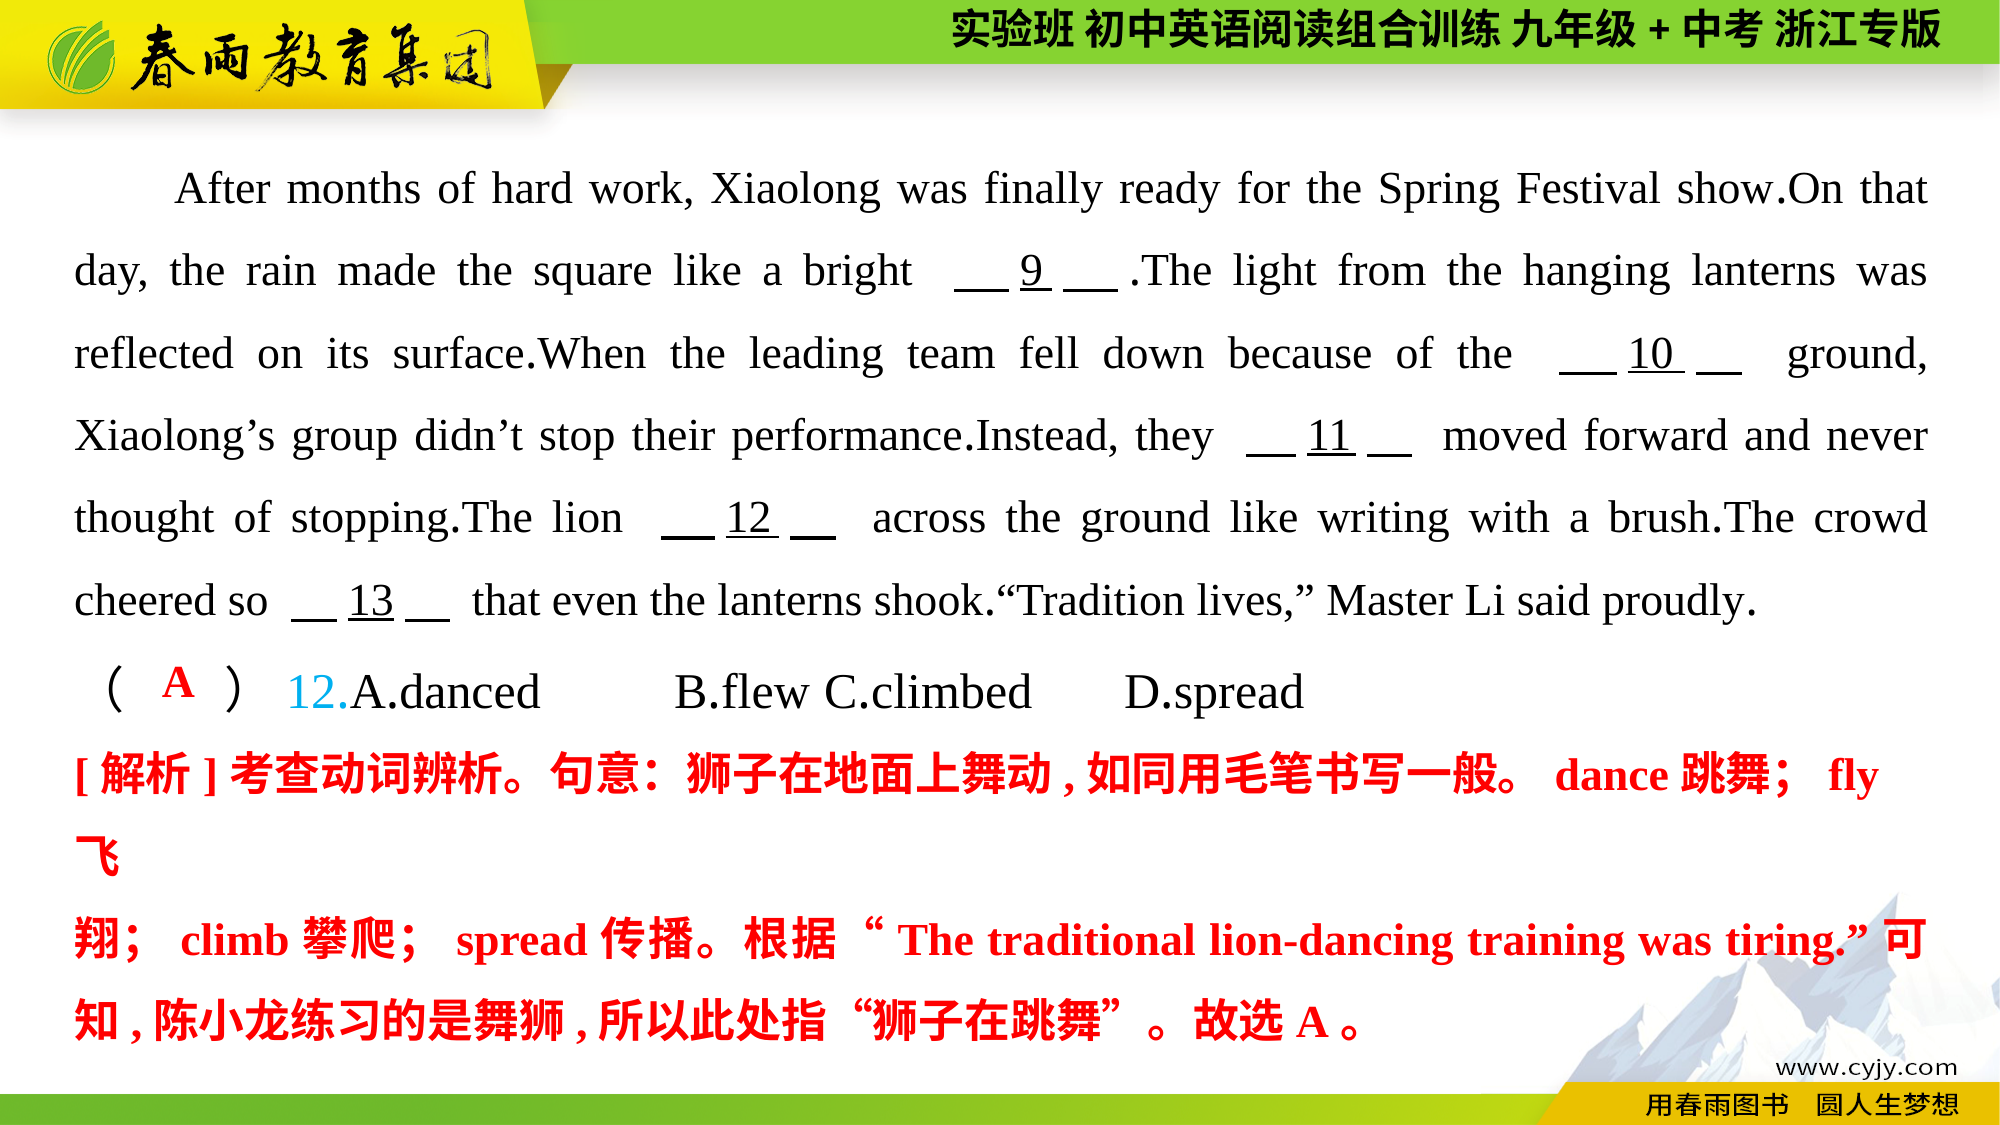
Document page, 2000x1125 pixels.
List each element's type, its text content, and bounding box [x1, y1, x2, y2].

text_box （ ）12.A.danced B.flew C.climbed D.spread [59, 621, 1944, 709]
list After months of hard work, Xiaolong was finally ready for the Spring Festival show.On that day, the rain made the square like a bright 9 .The light from the hanging lanterns was reflected on its surface.When the leading team fell down because of the 10 ground, Xiaolong’s group didn’t stop their performance.Instead, they 11 moved forward and never thought of stopping.The lion 12 across the ground like writing with a brush.The crowd cheered so 13 that even the lanterns shook.“Tradition lives,” Master Li said proudly. [59, 122, 1944, 621]
text_box A [147, 644, 210, 714]
picture [0, 0, 2000, 1125]
text_box [解析]考查动词辨析。句意：狮子在地面上舞动,如同用毛笔书写一般。dance跳舞；fly飞 翔；climb攀爬；spread传播。根据“The traditional lion-dancing training was tiring.”可知,陈小龙练习的是舞狮,所以此处指“狮子在跳舞”。故选A。 [59, 709, 1944, 1055]
